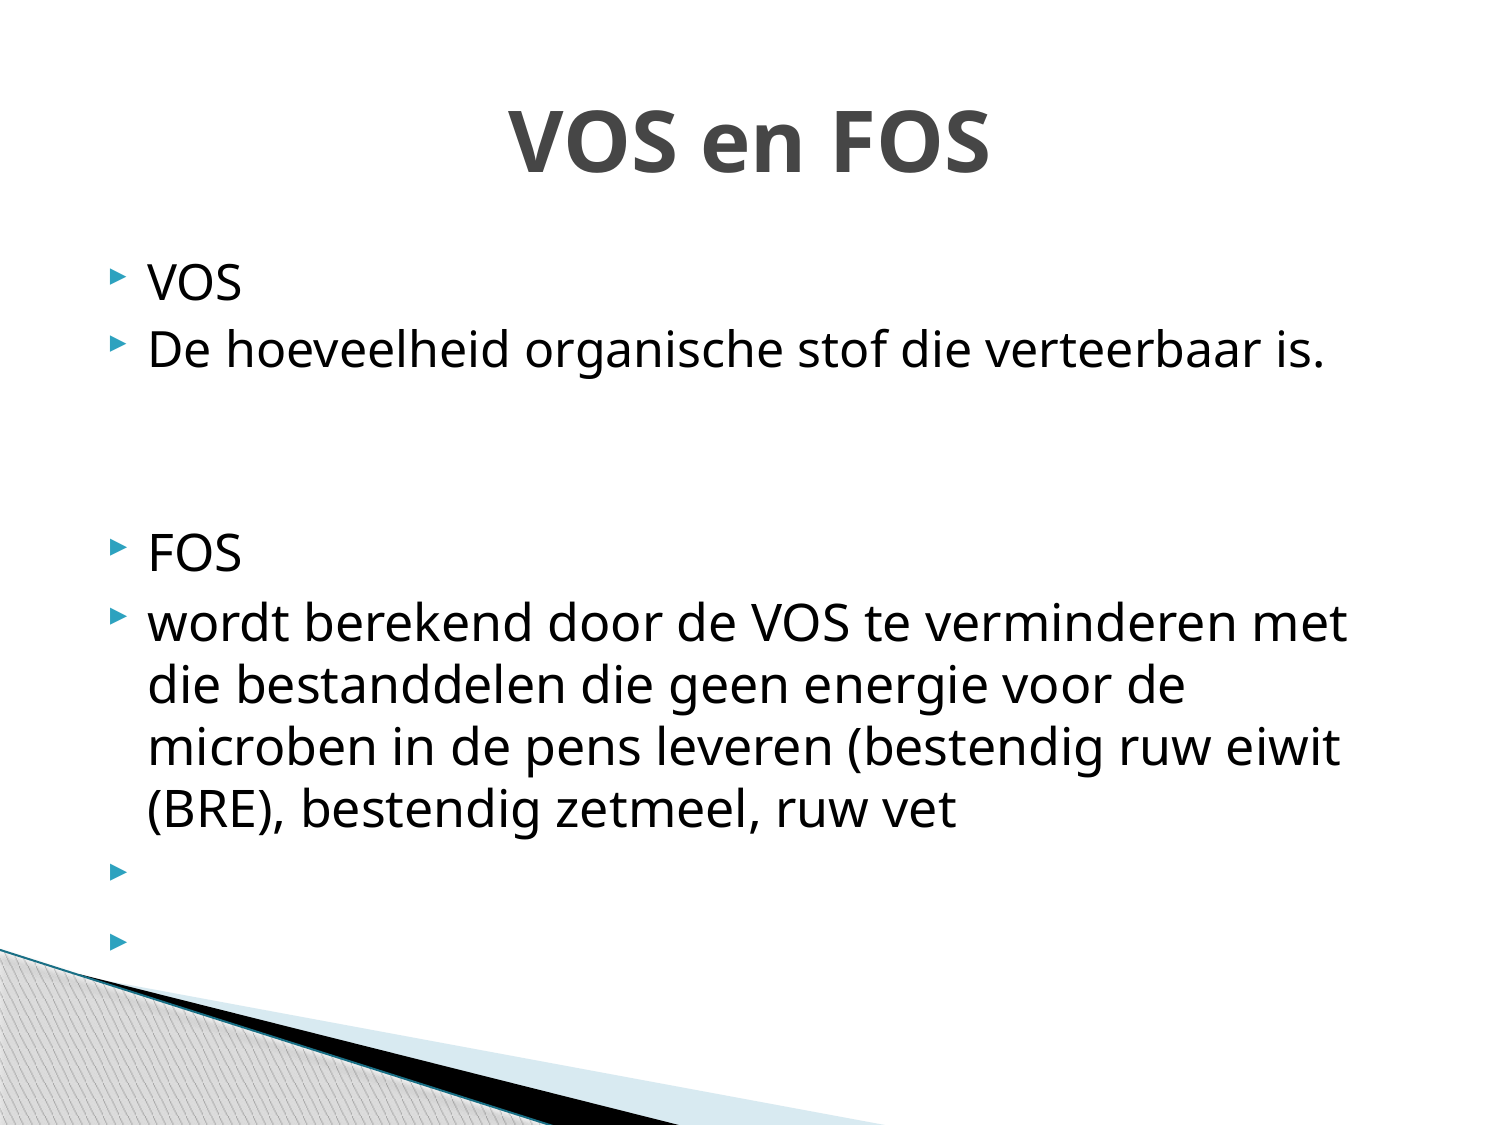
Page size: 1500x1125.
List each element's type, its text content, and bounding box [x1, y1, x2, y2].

list VOS De hoeveelheid organische stof die verteerbaar is. FOS wordt berekend door de VOS te verminderen met die bestanddelen die geen energie voor de microben in de pens leveren (bestendig ruw eiwit (BRE), bestendig zetmeel, ruw vet FOS NDF-verteerbaarheid VOS VCOS [75, 243, 1425, 986]
title VOS en FOS [75, 45, 1425, 233]
